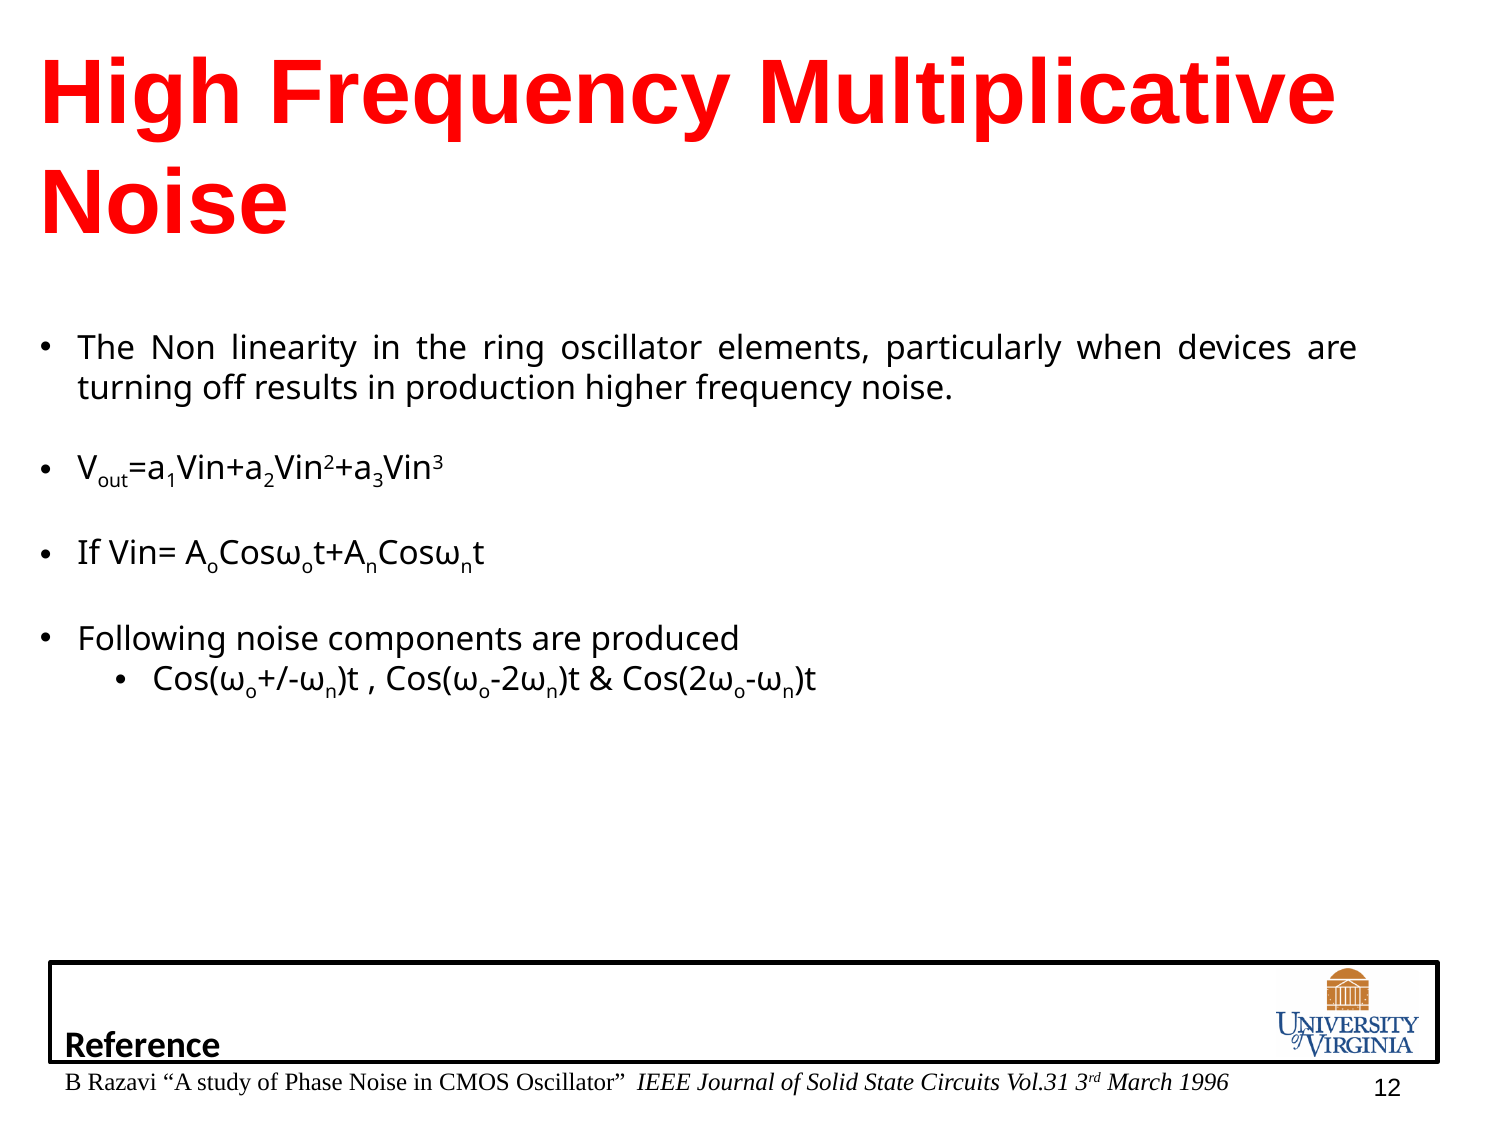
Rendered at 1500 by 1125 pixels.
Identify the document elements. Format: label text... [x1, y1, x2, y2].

text_box High Frequency Multiplicative Noise [24, 24, 1500, 260]
text_box Reference B Razavi “A study of Phase Noise in CMOS Oscillator” IEEE Journal of Solid State Circuits Vol.31 3rd March 1996 [50, 1013, 1288, 1103]
text_box The Non linearity in the ring oscillator elements, particularly when devices are turning off results in production higher frequency noise. Vout=a1Vin+a2Vin2+a3Vin3 If Vin= AoCosωot+AnCosωnt Following noise components are produced Cos(ωo+/-ωn)t , Cos(ωo-2ωn)t & Cos(2ωo-ωn)t [24, 318, 1375, 710]
picture [1276, 968, 1419, 1057]
